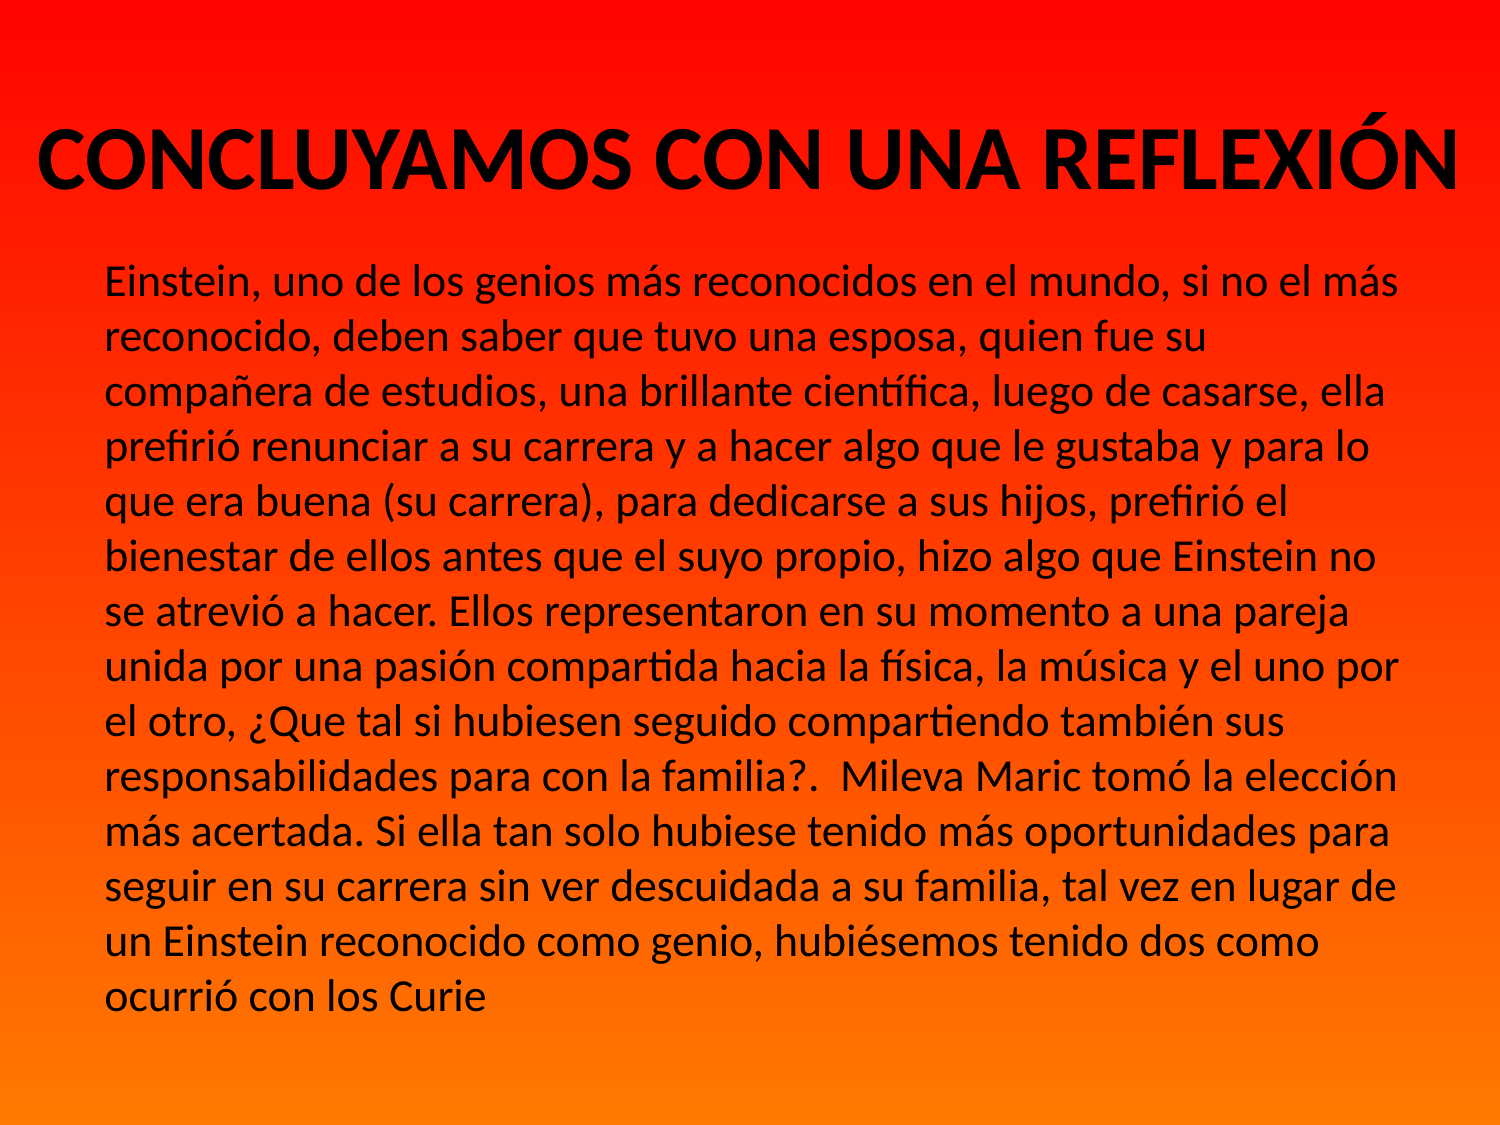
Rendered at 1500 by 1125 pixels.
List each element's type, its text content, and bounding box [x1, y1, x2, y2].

text_box Einstein, uno de los genios más reconocidos en el mundo, si no el más reconocido, deben saber que tuvo una esposa, quien fue su compañera de estudios, una brillante científica, luego de casarse, ella prefirió renunciar a su carrera y a hacer algo que le gustaba y para lo que era buena (su carrera), para dedicarse a sus hijos, prefirió el bienestar de ellos antes que el suyo propio, hizo algo que Einstein no se atrevió a hacer. Ellos representaron en su momento a una pareja unida por una pasión compartida hacia la física, la música y el uno por el otro, ¿Que tal si hubiesen seguido compartiendo también sus responsabilidades para con la familia?. Mileva Maric tomó la elección más acertada. Si ella tan solo hubiese tenido más oportunidades para seguir en su carrera sin ver descuidada a su familia, tal vez en lugar de un Einstein reconocido como genio, hubiésemos tenido dos como ocurrió con los Curie [89, 243, 1435, 1028]
title CONCLUYAMOS CON UNA REFLEXIÓN [16, 37, 1484, 241]
